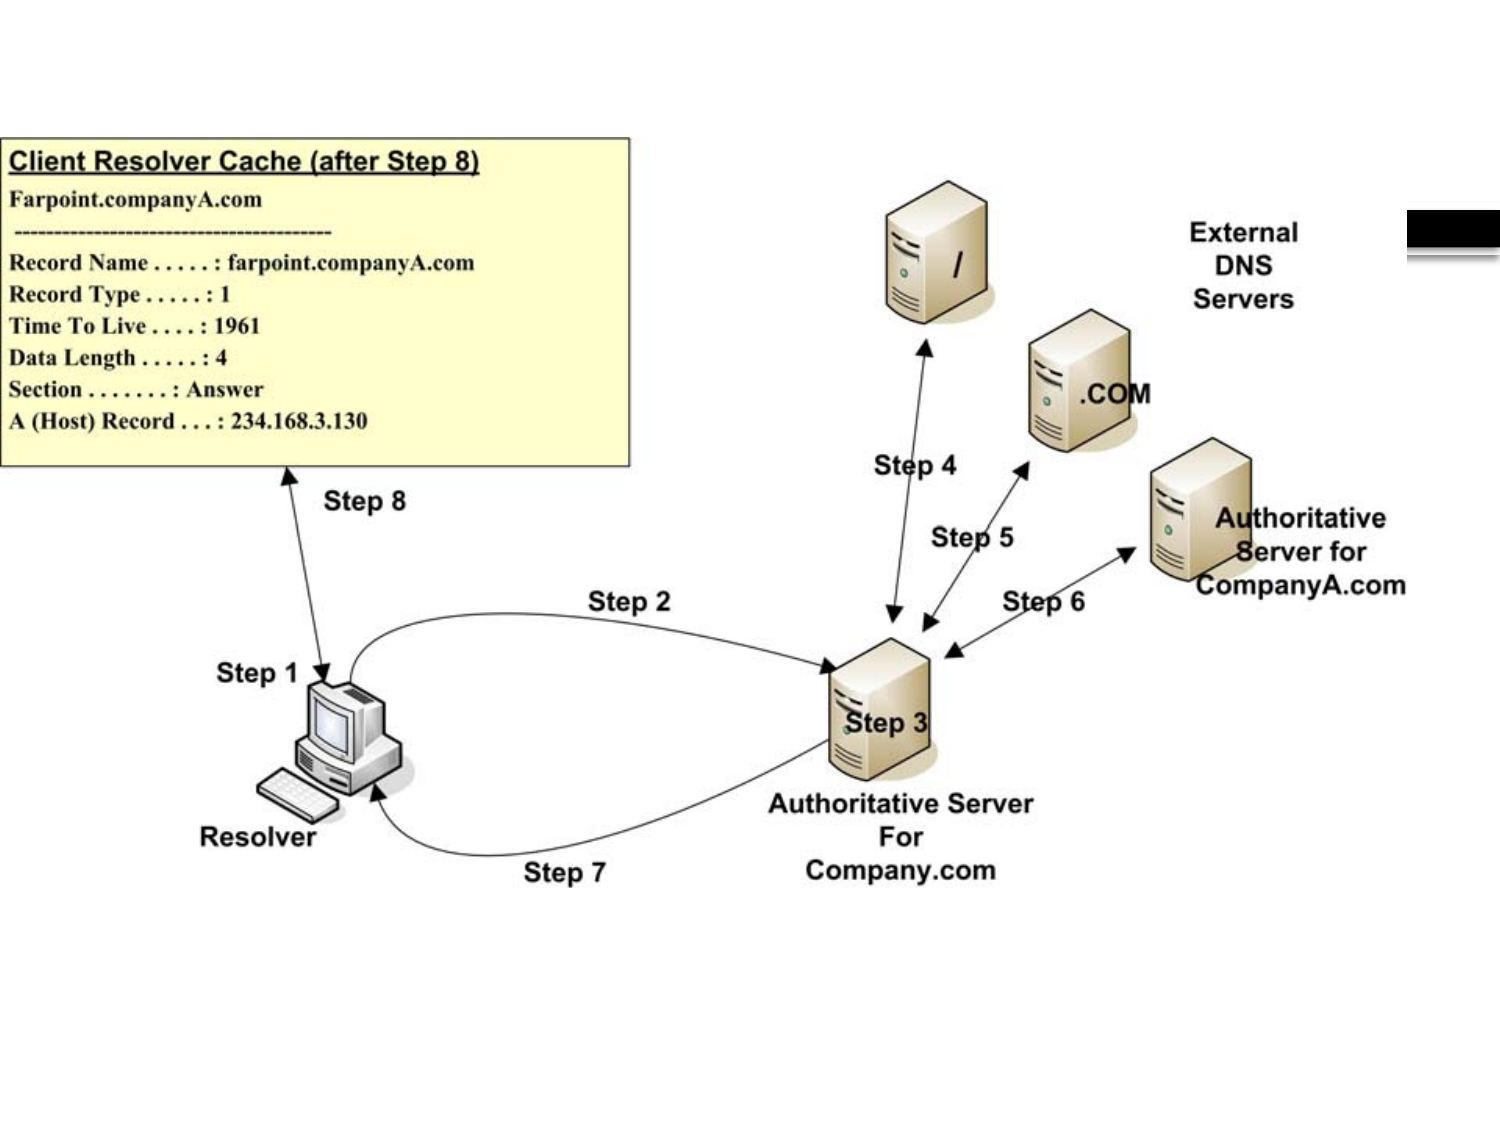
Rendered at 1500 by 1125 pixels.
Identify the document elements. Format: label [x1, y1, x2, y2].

picture [0, 136, 1407, 891]
